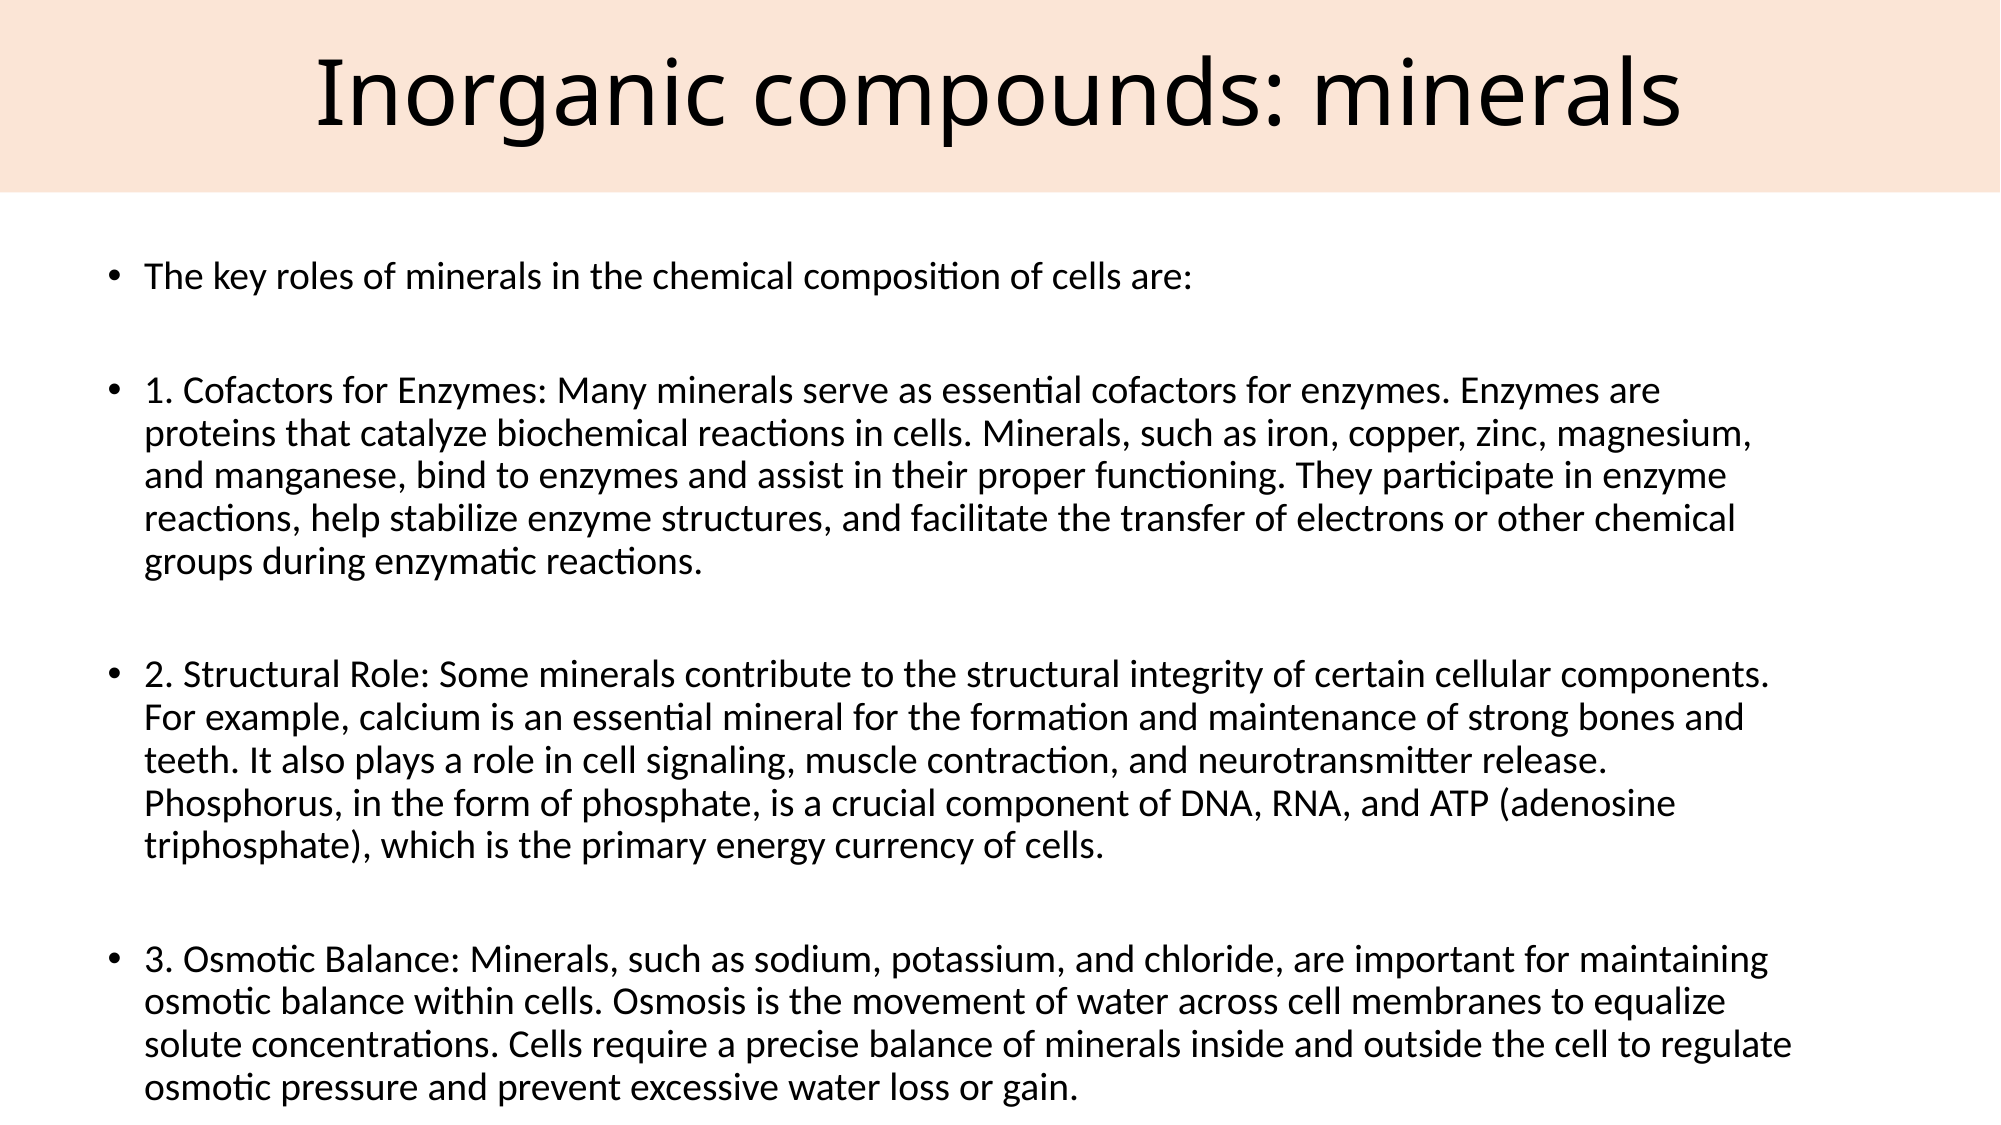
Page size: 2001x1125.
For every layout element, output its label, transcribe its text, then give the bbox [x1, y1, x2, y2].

text_box Inorganic compounds: minerals [0, 0, 2000, 193]
list The key roles of minerals in the chemical composition of cells are: 1. Cofactors for Enzymes: Many minerals serve as essential cofactors for enzymes. Enzymes are proteins that catalyze biochemical reactions in cells. Minerals, such as iron, copper, zinc, magnesium, and manganese, bind to enzymes and assist in their proper functioning. They participate in enzyme reactions, help stabilize enzyme structures, and facilitate the transfer of electrons or other chemical groups during enzymatic reactions. 2. Structural Role: Some minerals contribute to the structural integrity of certain cellular components. For example, calcium is an essential mineral for the formation and maintenance of strong bones and teeth. It also plays a role in cell signaling, muscle contraction, and neurotransmitter release. Phosphorus, in the form of phosphate, is a crucial component of DNA, RNA, and ATP (adenosine triphosphate), which is the primary energy currency of cells. 3. Osmotic Balance: Minerals, such as sodium, potassium, and chloride, are important for maintaining osmotic balance within cells. Osmosis is the movement of water across cell membranes to equalize solute concentrations. Cells require a precise balance of minerals inside and outside the cell to regulate osmotic pressure and prevent excessive water loss or gain. [92, 247, 1818, 1125]
